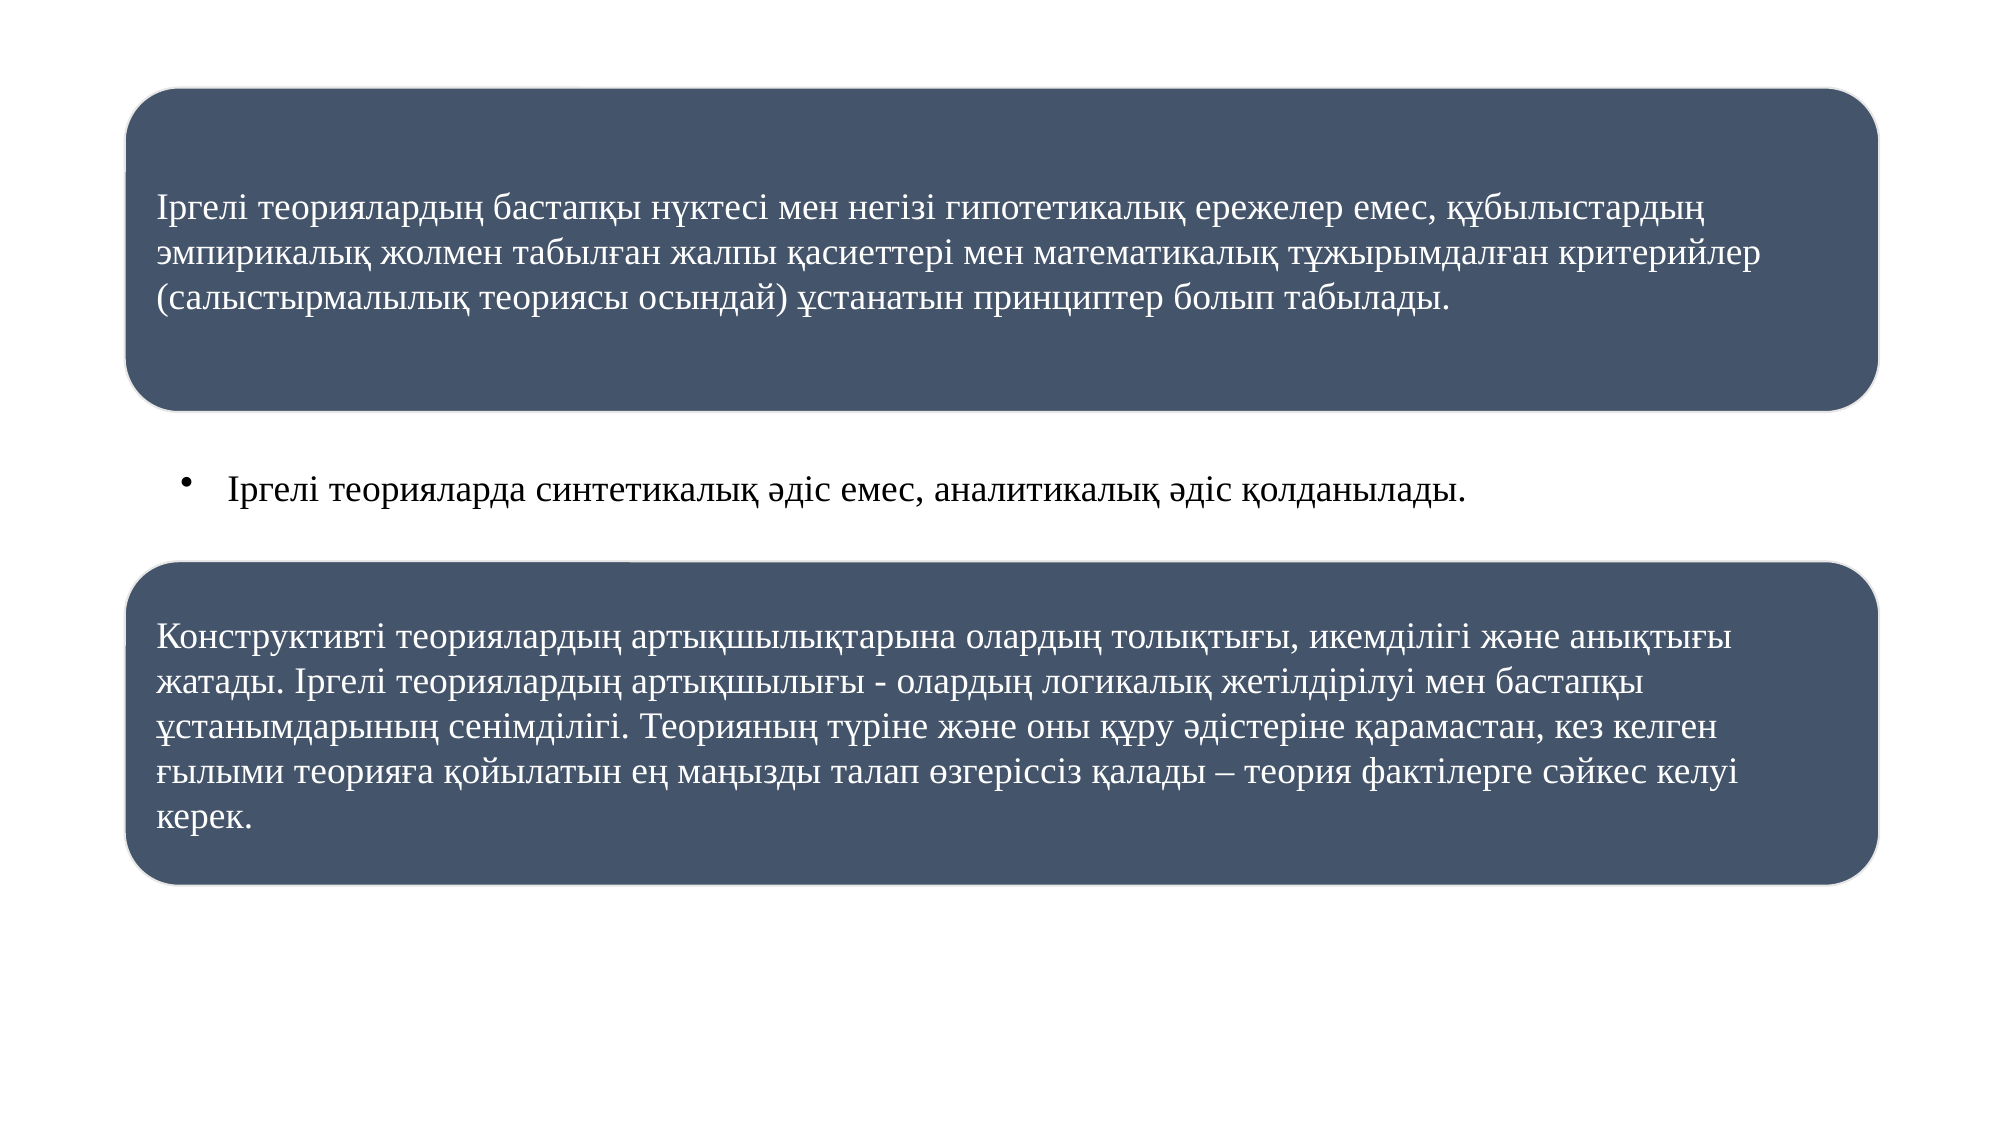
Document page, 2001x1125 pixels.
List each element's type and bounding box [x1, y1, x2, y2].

list [124, 87, 1880, 1035]
